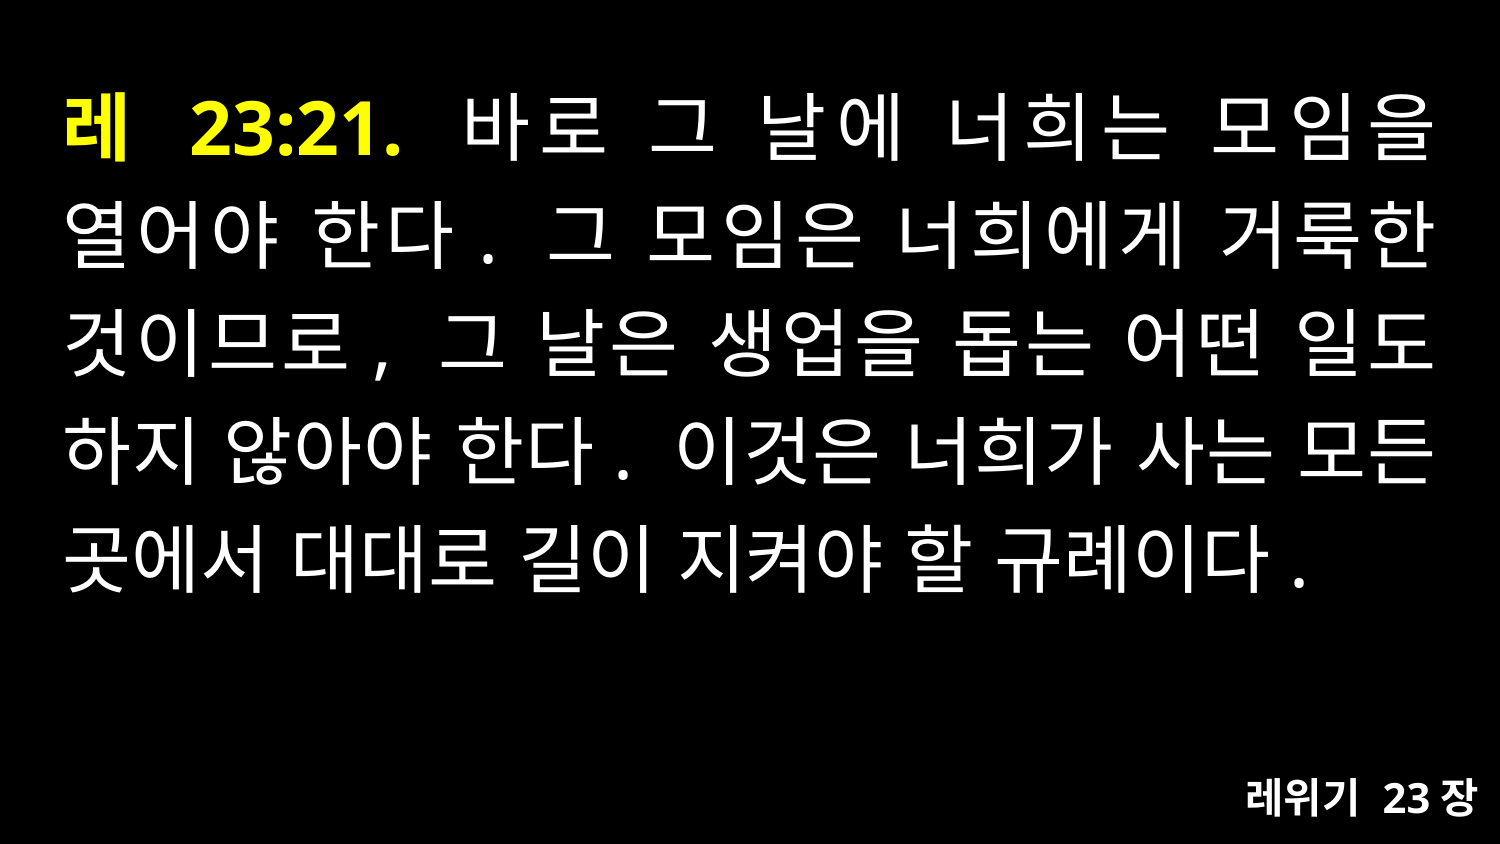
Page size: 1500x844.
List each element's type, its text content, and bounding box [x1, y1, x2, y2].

subtitle 레위기 23장 [916, 770, 1500, 844]
title 레 23:21. 바로 그 날에 너희는 모임을 열어야 한다. 그 모임은 너희에게 거룩한 것이므로, 그 날은 생업을 돕는 어떤 일도 하지 않아야 한다. 이것은 너희가 사는 모든 곳에서 대대로 길이 지켜야 할 규례이다. [0, 0, 1500, 844]
